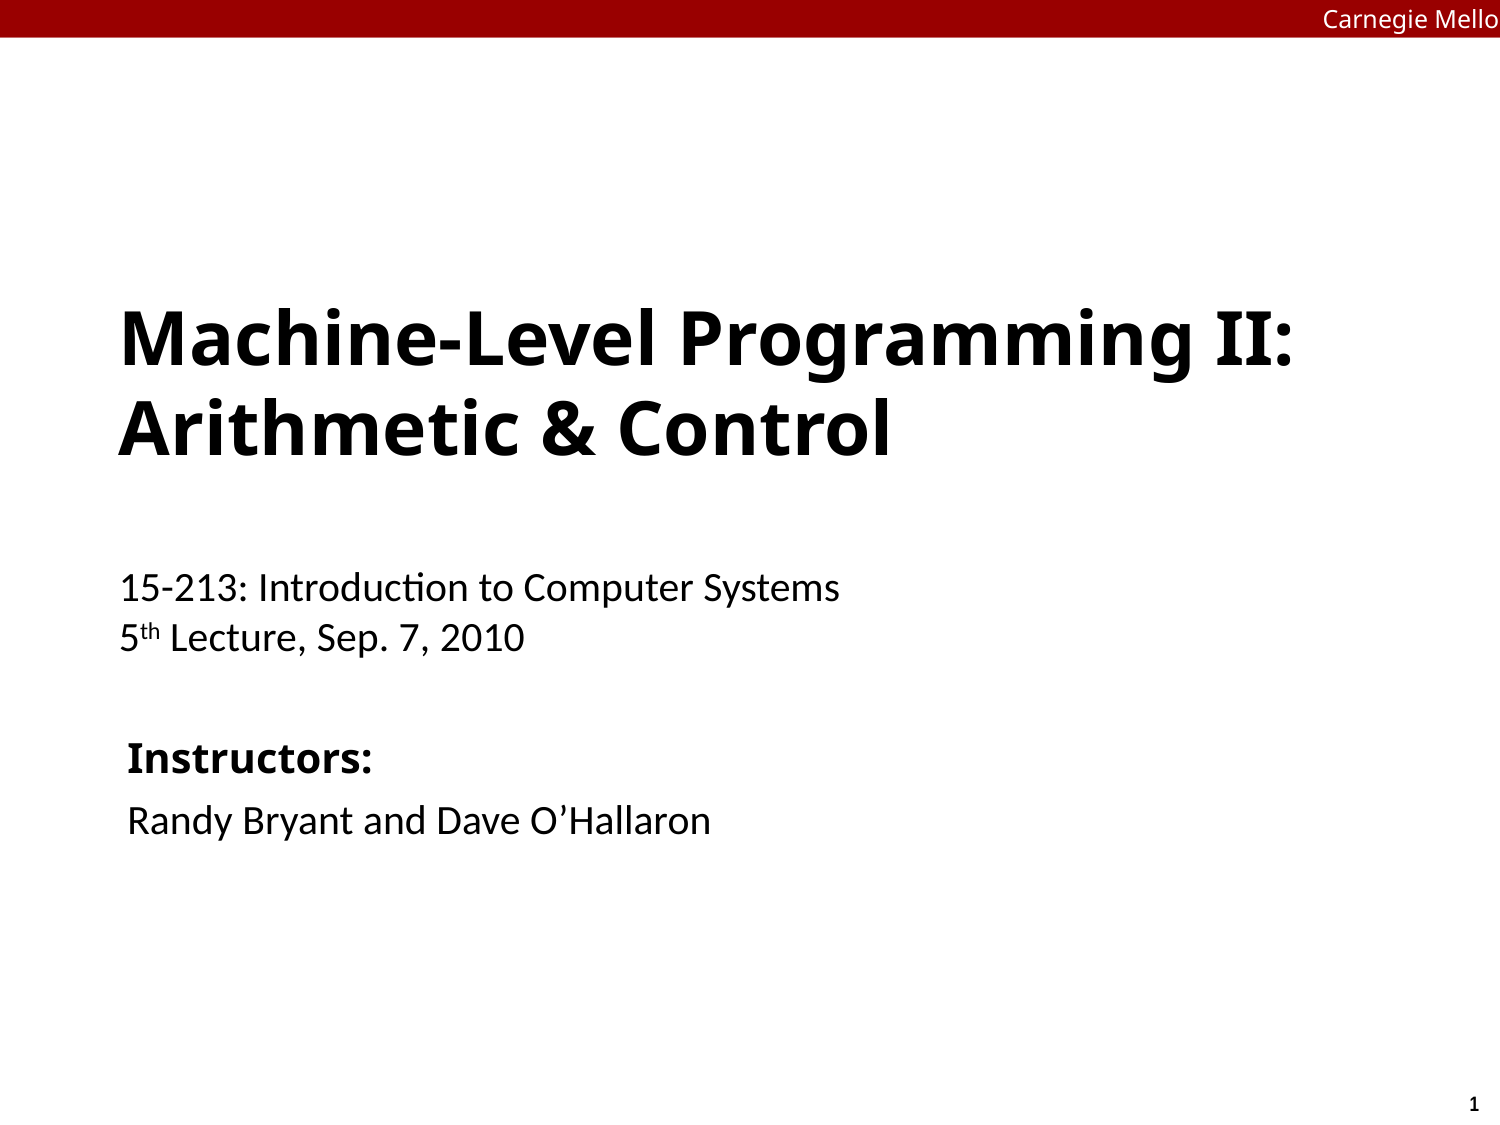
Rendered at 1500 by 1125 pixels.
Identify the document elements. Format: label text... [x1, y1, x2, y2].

text_box Carnegie Mellon [1322, 3, 1500, 33]
text_box [0, 0, 1500, 38]
title Machine-Level Programming II: Arithmetic & Control 15-213: Introduction to Computer Systems 5th Lecture, Sep. 7, 2010 [112, 287, 1388, 713]
text_box Instructors: Randy Bryant and Dave O’Hallaron [112, 724, 1373, 963]
